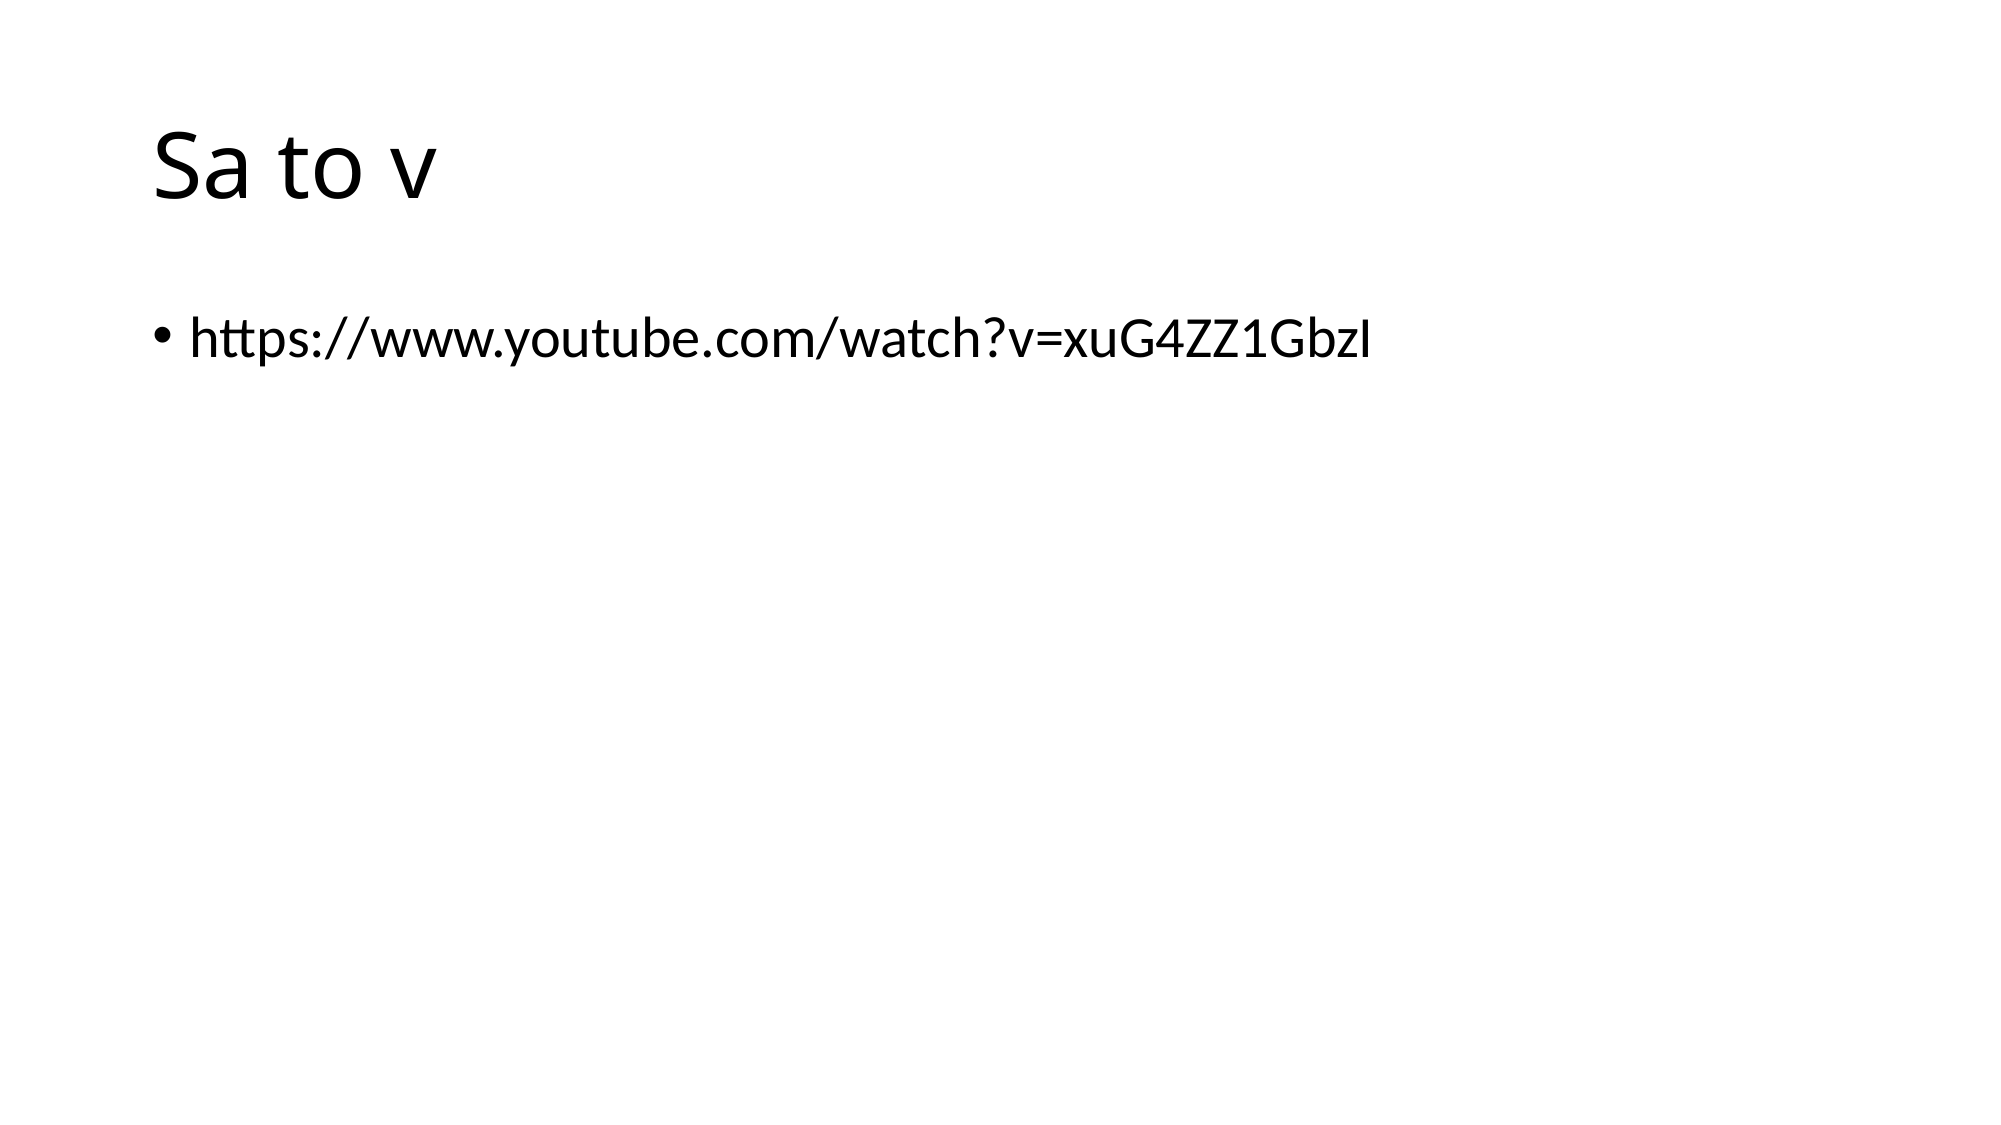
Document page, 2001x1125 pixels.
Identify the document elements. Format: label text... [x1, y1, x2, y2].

list https://www.youtube.com/watch?v=xuG4ZZ1GbzI [137, 299, 1863, 1014]
title Sa to v [137, 59, 1863, 278]
